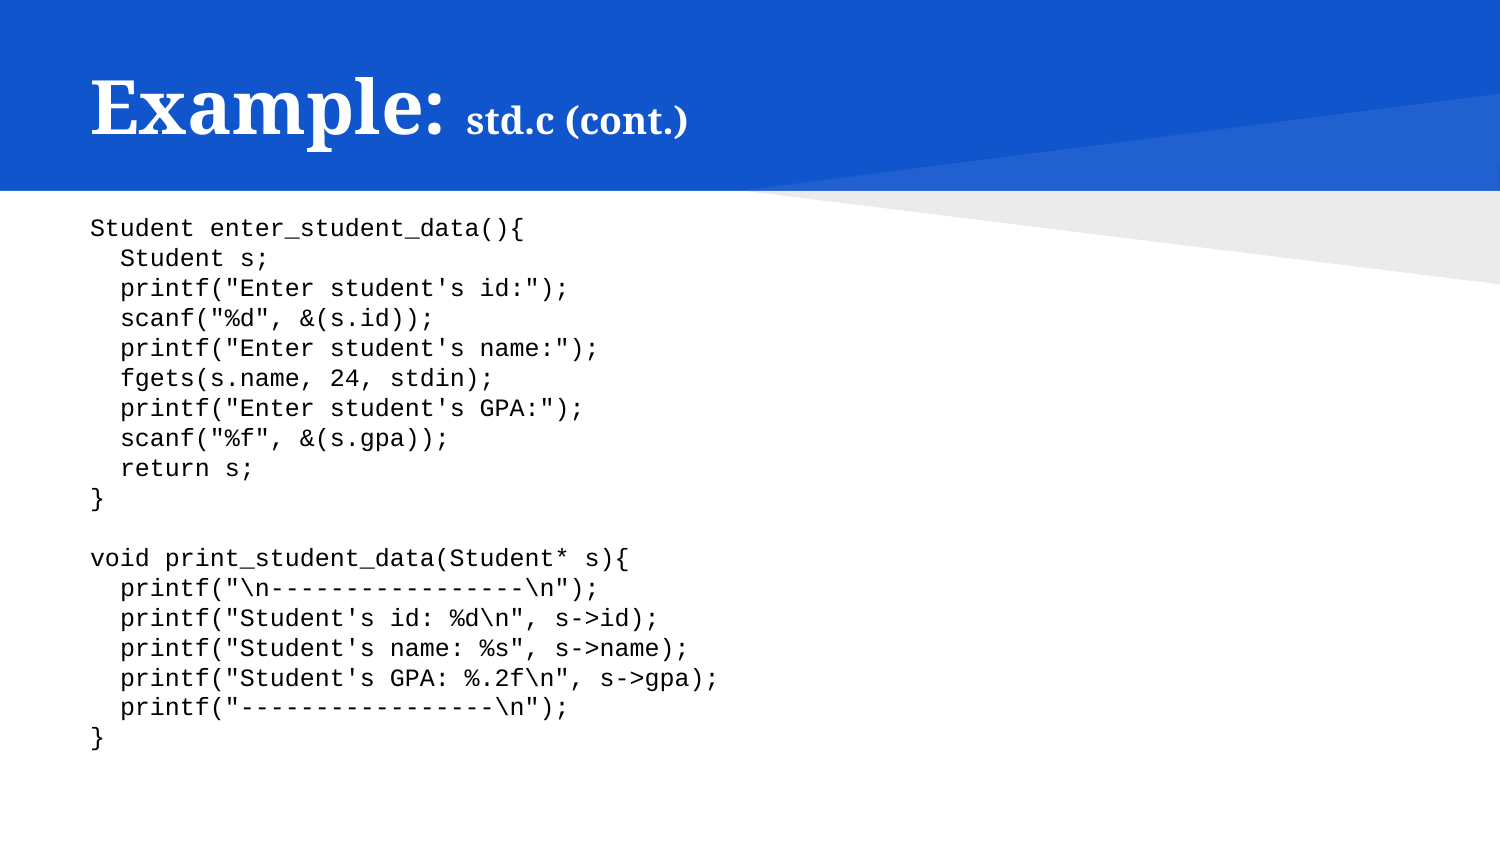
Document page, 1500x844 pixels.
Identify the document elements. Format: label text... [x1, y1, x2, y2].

list Student enter_student_data(){ Student s; printf("Enter student's id:"); scanf("%d", &(s.id)); printf("Enter student's name:"); fgets(s.name, 24, stdin); printf("Enter student's GPA:"); scanf("%f", &(s.gpa)); return s; } void print_student_data(Student* s){ printf("\n-----------------\n"); printf("Student's id: %d\n", s->id); printf("Student's name: %s", s->name); printf("Student's GPA: %.2f\n", s->gpa); printf("-----------------\n"); } [75, 196, 1425, 808]
title Example: std.c (cont.) [75, 33, 1425, 175]
